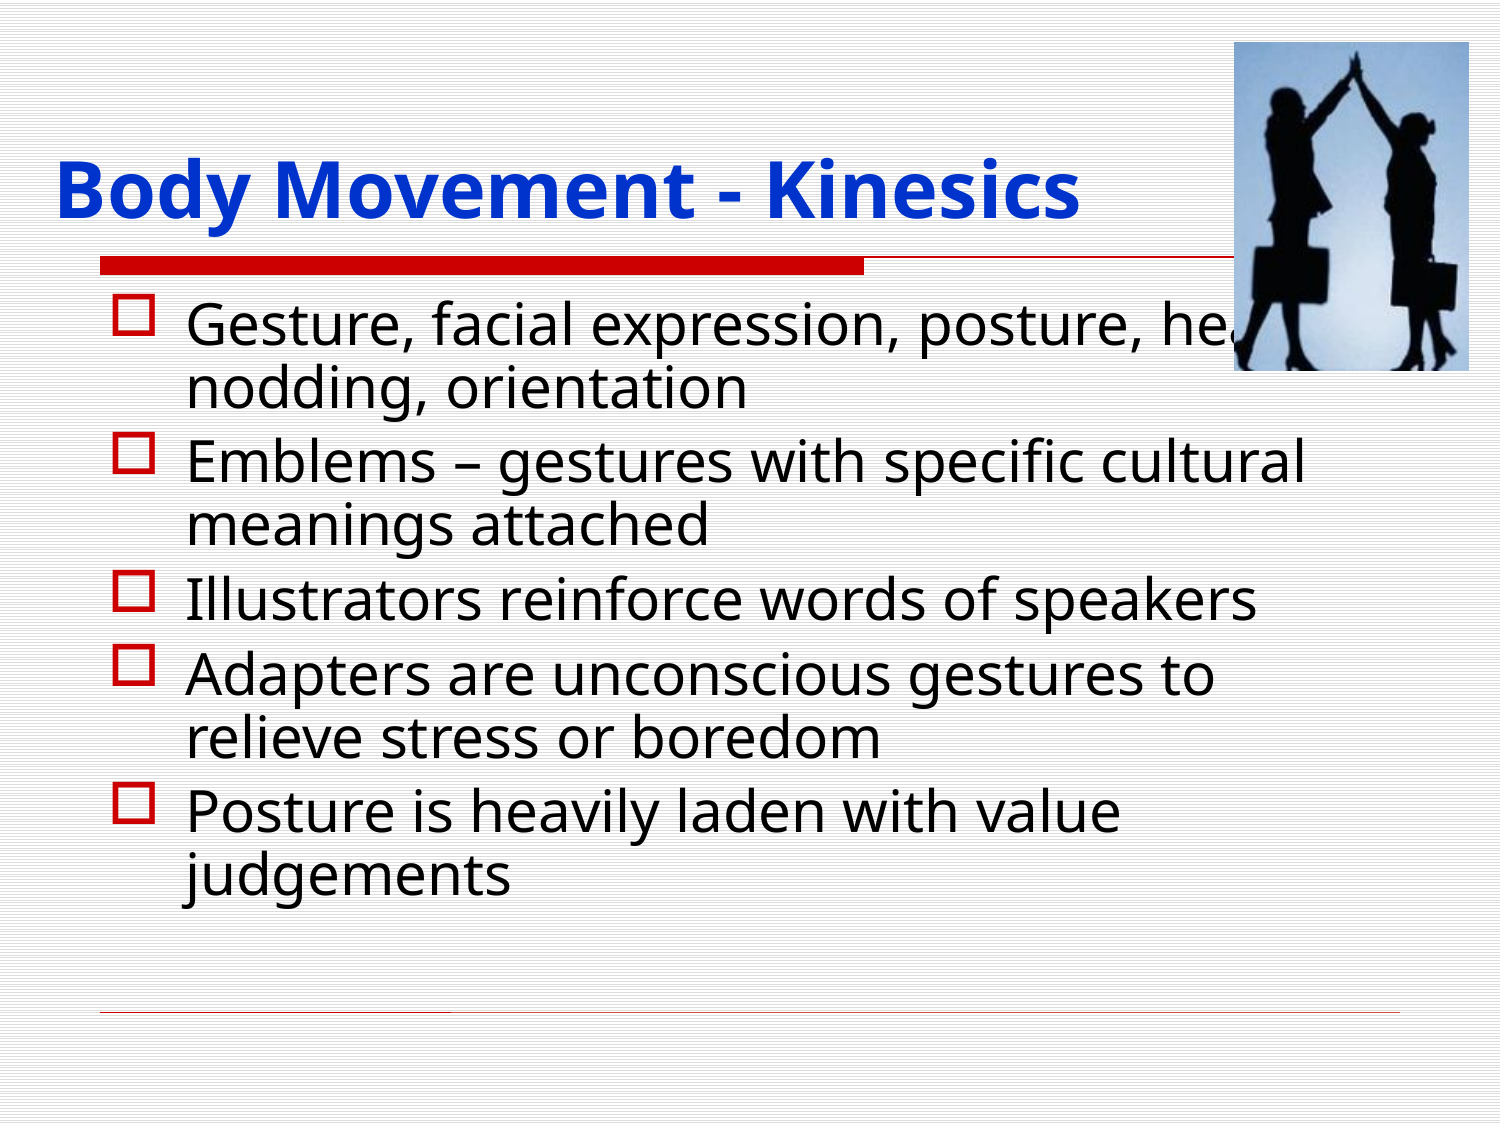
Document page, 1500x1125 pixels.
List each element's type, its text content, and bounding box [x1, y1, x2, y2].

picture [1234, 42, 1469, 371]
list Gesture, facial expression, posture, head nodding, orientation Emblems – gestures with specific cultural meanings attached Illustrators reinforce words of speakers Adapters are unconscious gestures to relieve stress or boredom Posture is heavily laden with value judgements [92, 287, 1406, 988]
title Body Movement - Kinesics [38, 42, 1233, 243]
